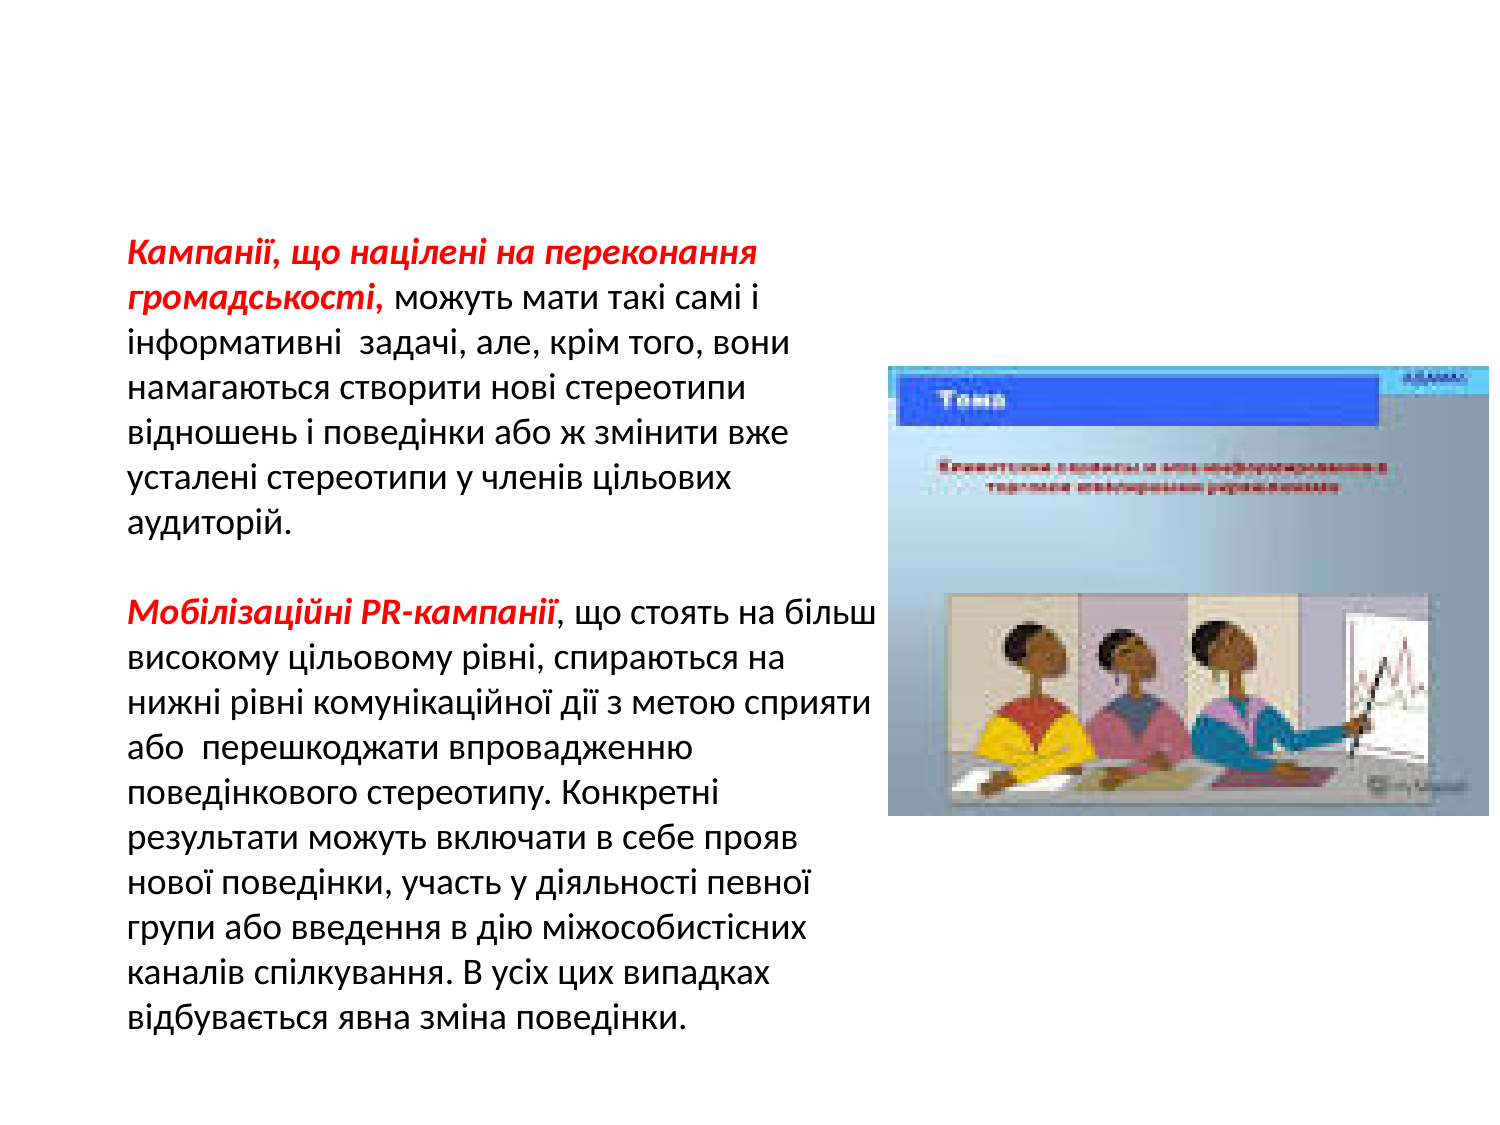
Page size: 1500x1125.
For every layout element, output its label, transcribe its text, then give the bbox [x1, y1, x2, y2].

text_box Кампанії, що націлені на переконання громадськості, можуть мати такі самі і інформативні задачі, але, крім того, вони намагаються створити нові стереотипи відношень і поведінки або ж змінити вже усталені стереотипи у членів цільових аудиторій. Мобілізаційні PR-кампанії, що стоять на більш високому цільовому рівні, спираються на нижні рівні комунікаційної дії з метою сприяти або перешкоджати впровадженню поведінкового стереотипу. Конкретні результати можуть включати в себе прояв нової поведінки, участь у діяльності певної групи або введення в дію міжособистісних каналів спілкування. В усіх цих випадках відбувається явна зміна поведінки. [112, 219, 904, 1045]
picture [888, 365, 1489, 817]
